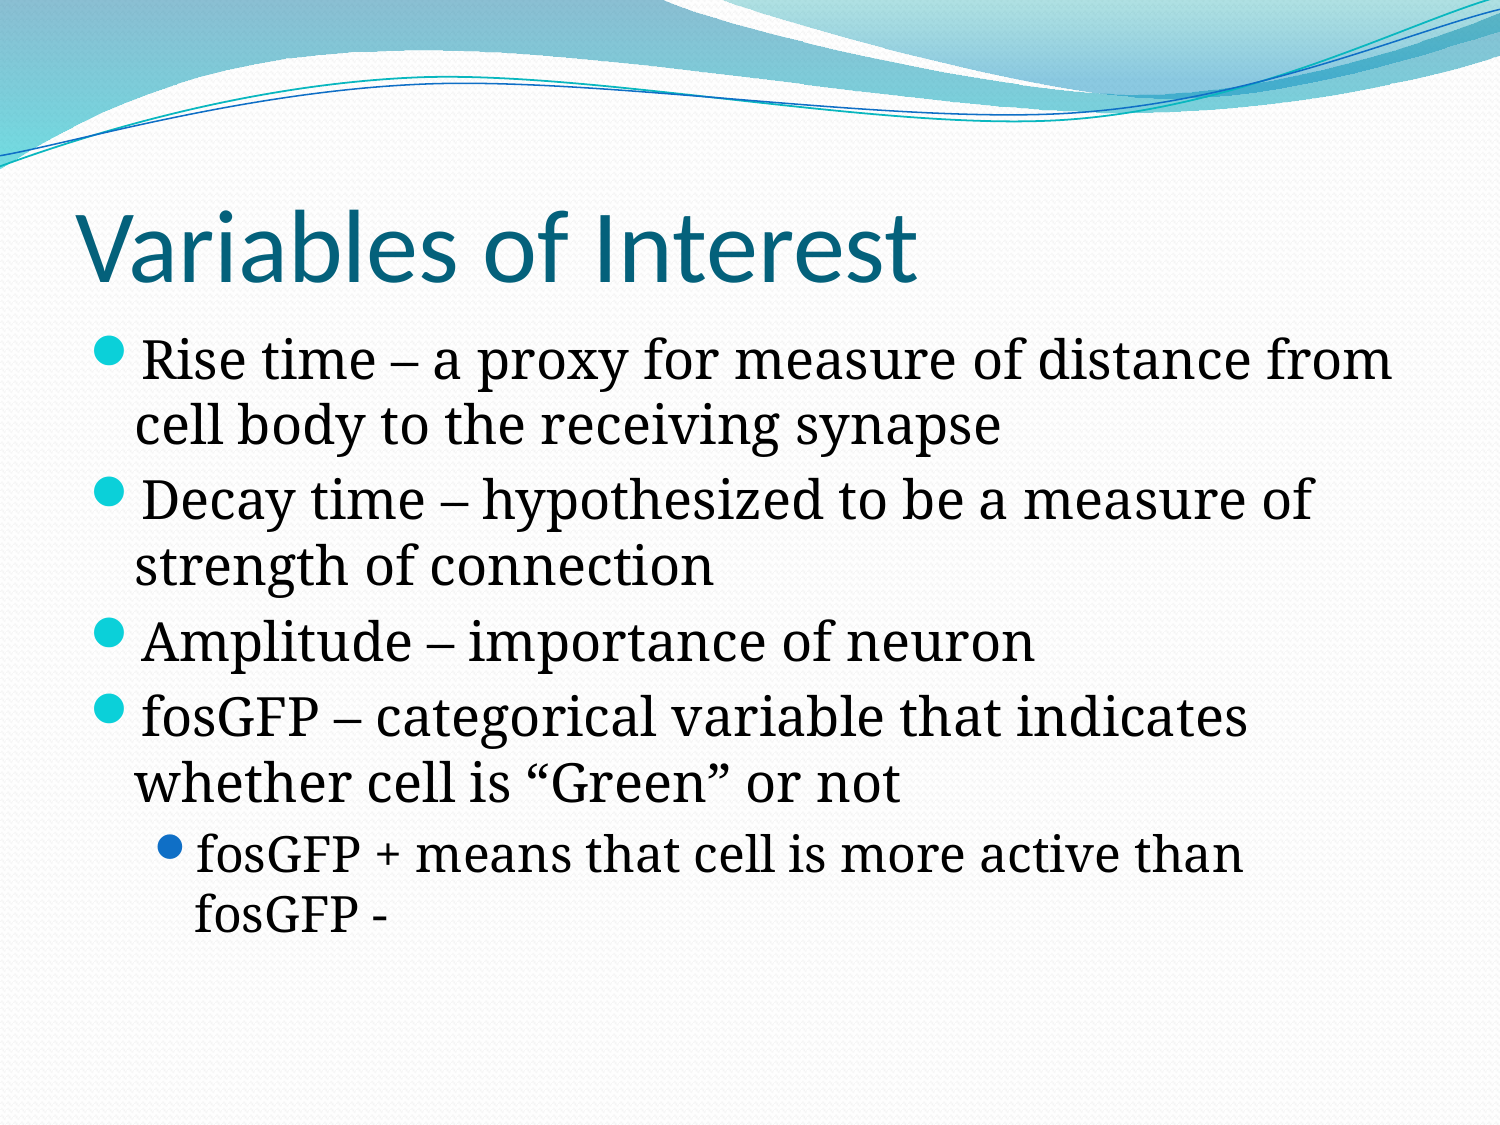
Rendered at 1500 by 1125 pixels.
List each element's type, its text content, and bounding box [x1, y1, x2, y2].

list Rise time – a proxy for measure of distance from cell body to the receiving synapse Decay time – hypothesized to be a measure of strength of connection Amplitude – importance of neuron fosGFP – categorical variable that indicates whether cell is “Green” or not fosGFP + means that cell is more active than fosGFP - [75, 317, 1425, 1038]
title Variables of Interest [75, 115, 1425, 303]
